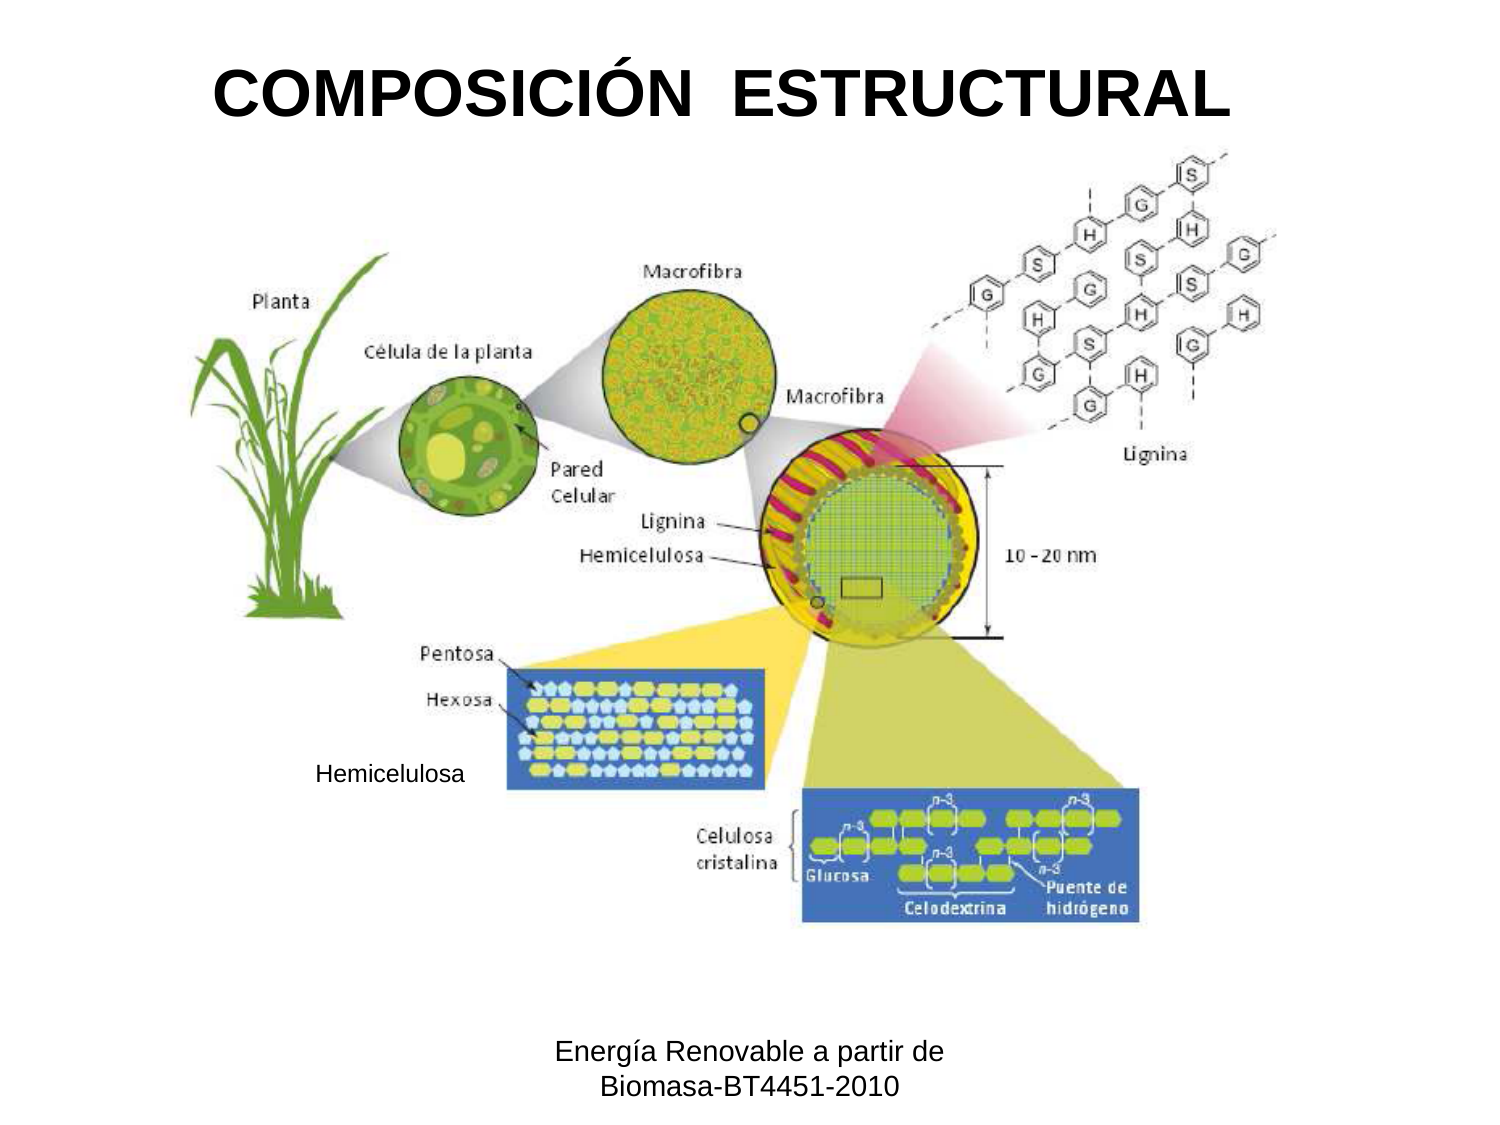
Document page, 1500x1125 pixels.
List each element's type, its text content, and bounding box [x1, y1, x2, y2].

text_box COMPOSICIÓN ESTRUCTURAL [82, 42, 1394, 138]
footer Energía Renovable a partir de Biomasa-BT4451-2010 [512, 1024, 988, 1103]
picture [70, 128, 1388, 955]
